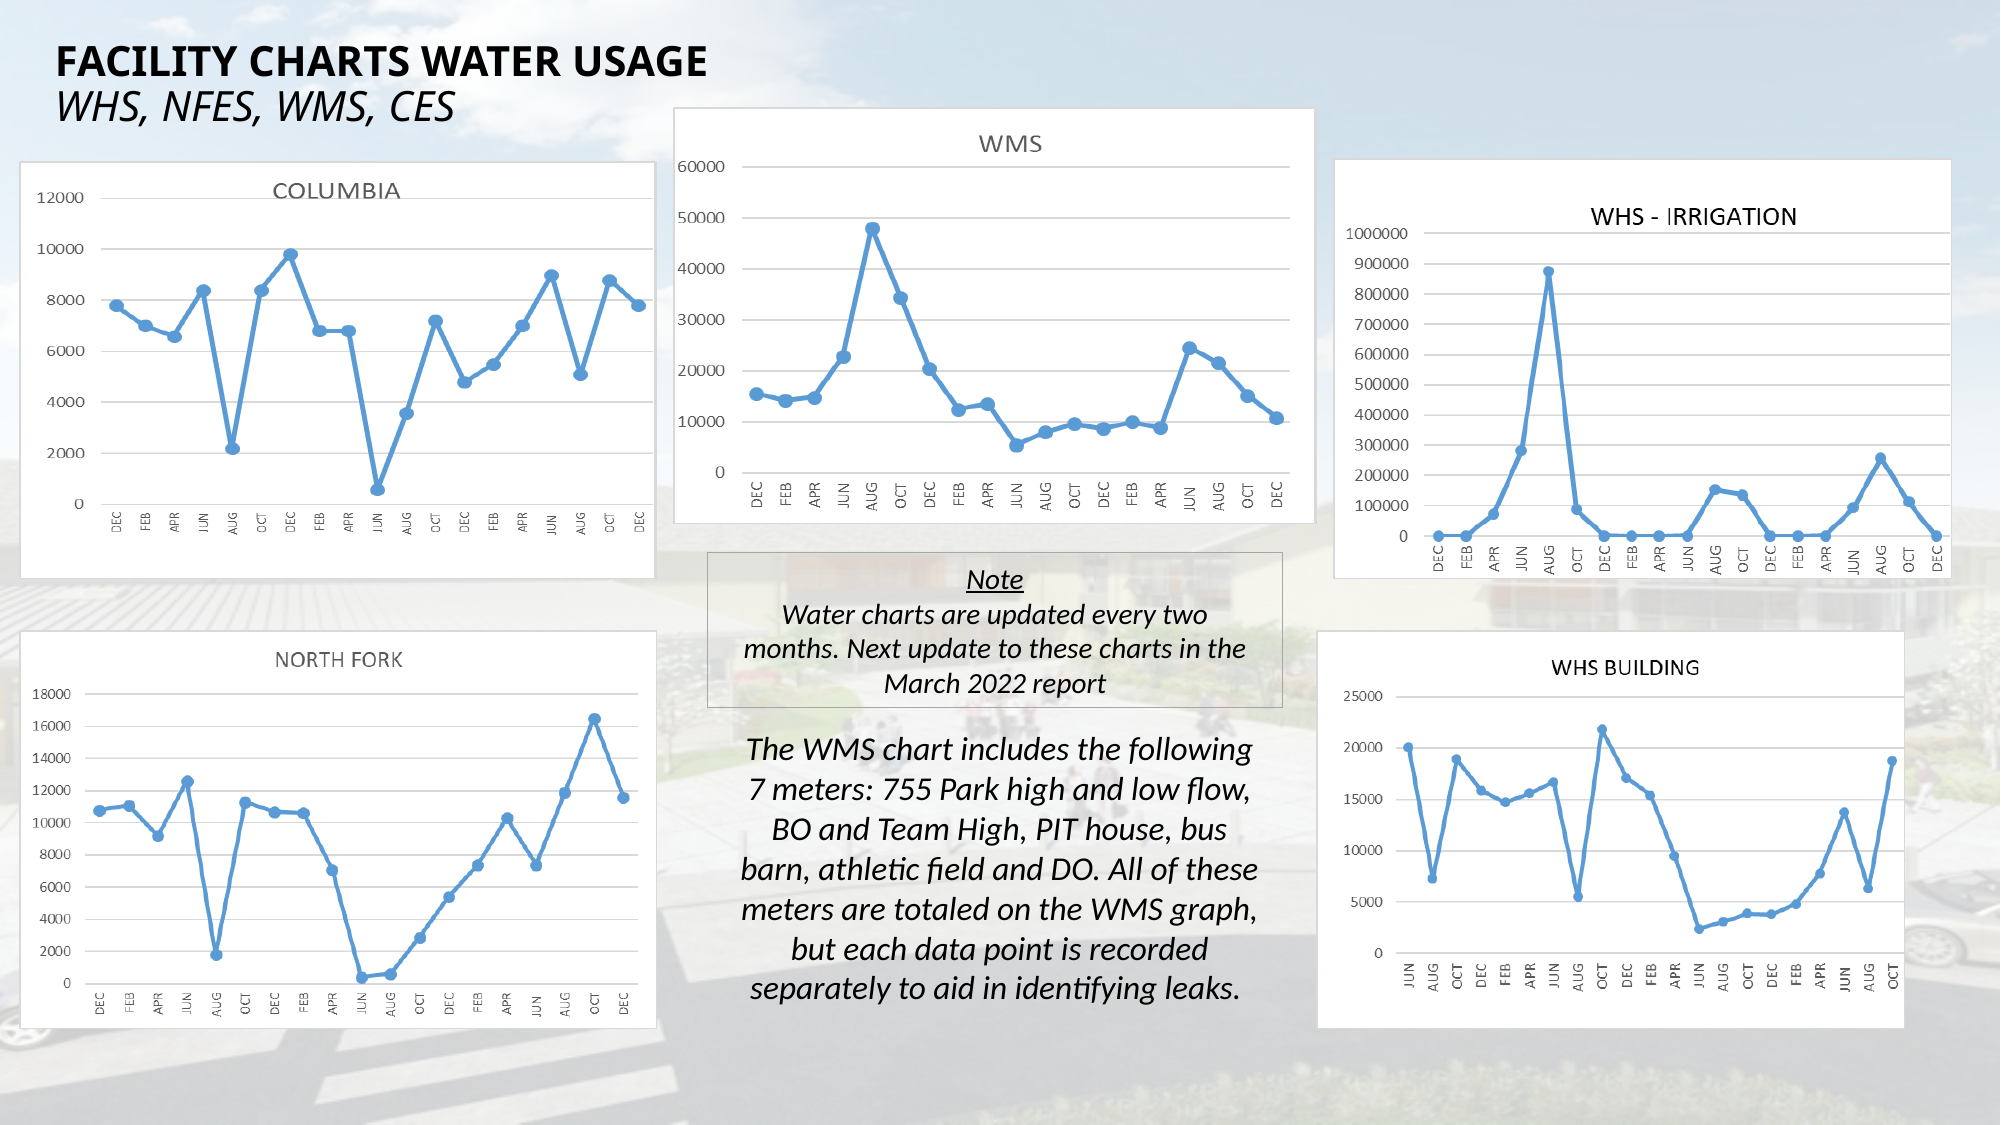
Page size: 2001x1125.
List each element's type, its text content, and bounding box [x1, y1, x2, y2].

picture [1333, 158, 1952, 579]
text_box The WMS chart includes the following 7 meters: 755 Park high and low flow, BO and Team High, PIT house, bus barn, athletic field and DO. All of these meters are totaled on the WMS graph, but each data point is recorded separately to aid in identifying leaks. [720, 719, 1280, 1014]
title FACILITY CHARTS WATER USAGE WHS, NFES, WMS, CES [39, 34, 1765, 137]
picture [19, 161, 657, 579]
text_box Note Water charts are updated every two months. Next update to these charts in the March 2022 report [707, 552, 1283, 708]
picture [19, 630, 657, 1029]
picture [673, 107, 1317, 524]
picture [1316, 630, 1905, 1029]
